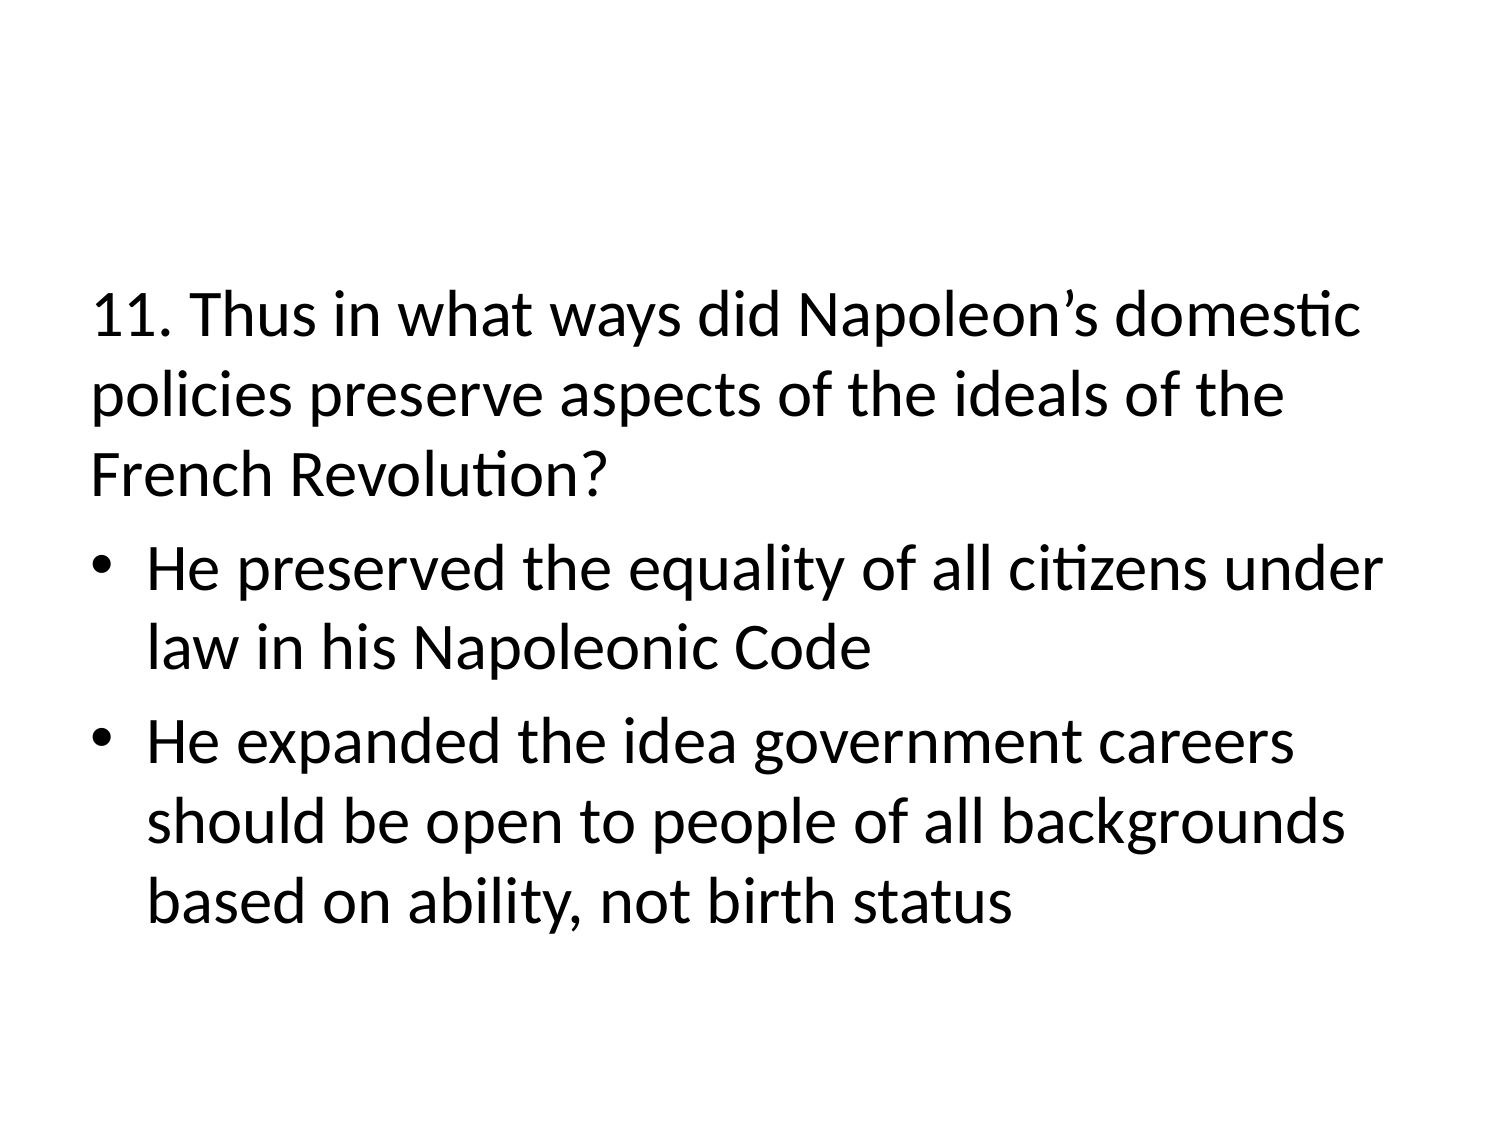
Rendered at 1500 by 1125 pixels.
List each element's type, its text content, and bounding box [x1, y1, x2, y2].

list 11. Thus in what ways did Napoleon’s domestic policies preserve aspects of the ideals of the French Revolution? He preserved the equality of all citizens under law in his Napoleonic Code He expanded the idea government careers should be open to people of all backgrounds based on ability, not birth status [75, 262, 1425, 1005]
